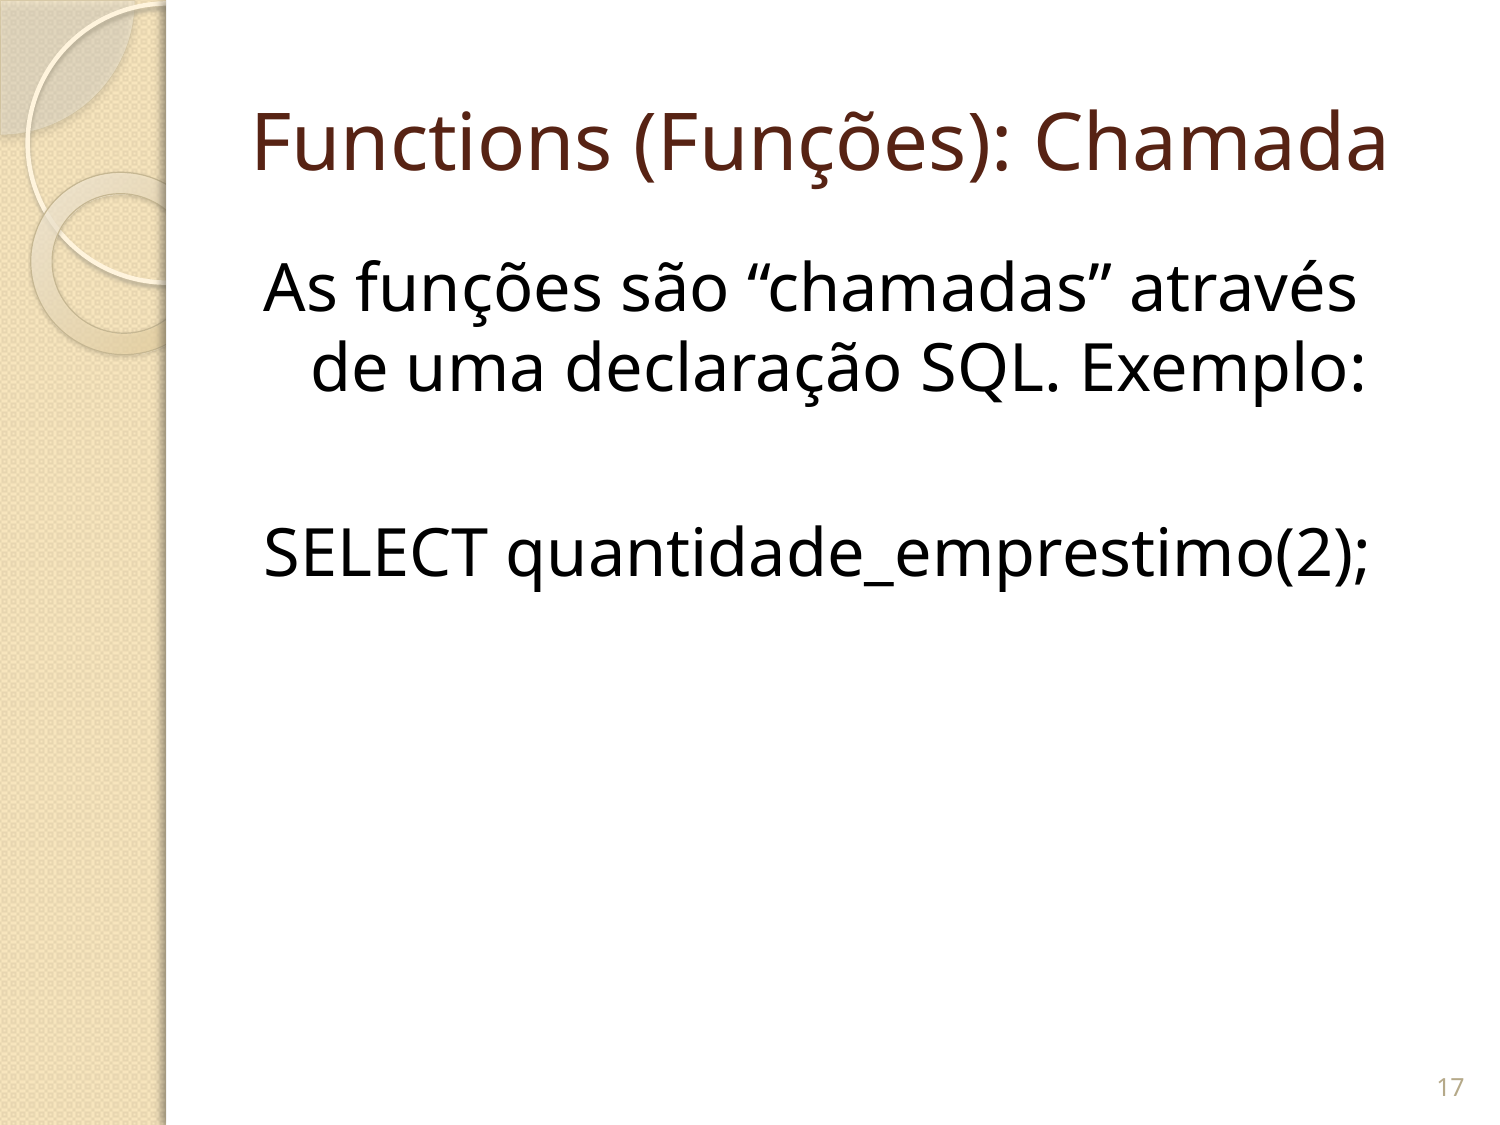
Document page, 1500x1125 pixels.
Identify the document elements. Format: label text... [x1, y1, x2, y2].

slide_number 17 [1413, 1034, 1488, 1113]
list As funções são “chamadas” através de uma declaração SQL. Exemplo: SELECT quantidade_emprestimo(2); [235, 237, 1466, 1025]
title Functions (Funções): Chamada [235, 45, 1466, 233]
